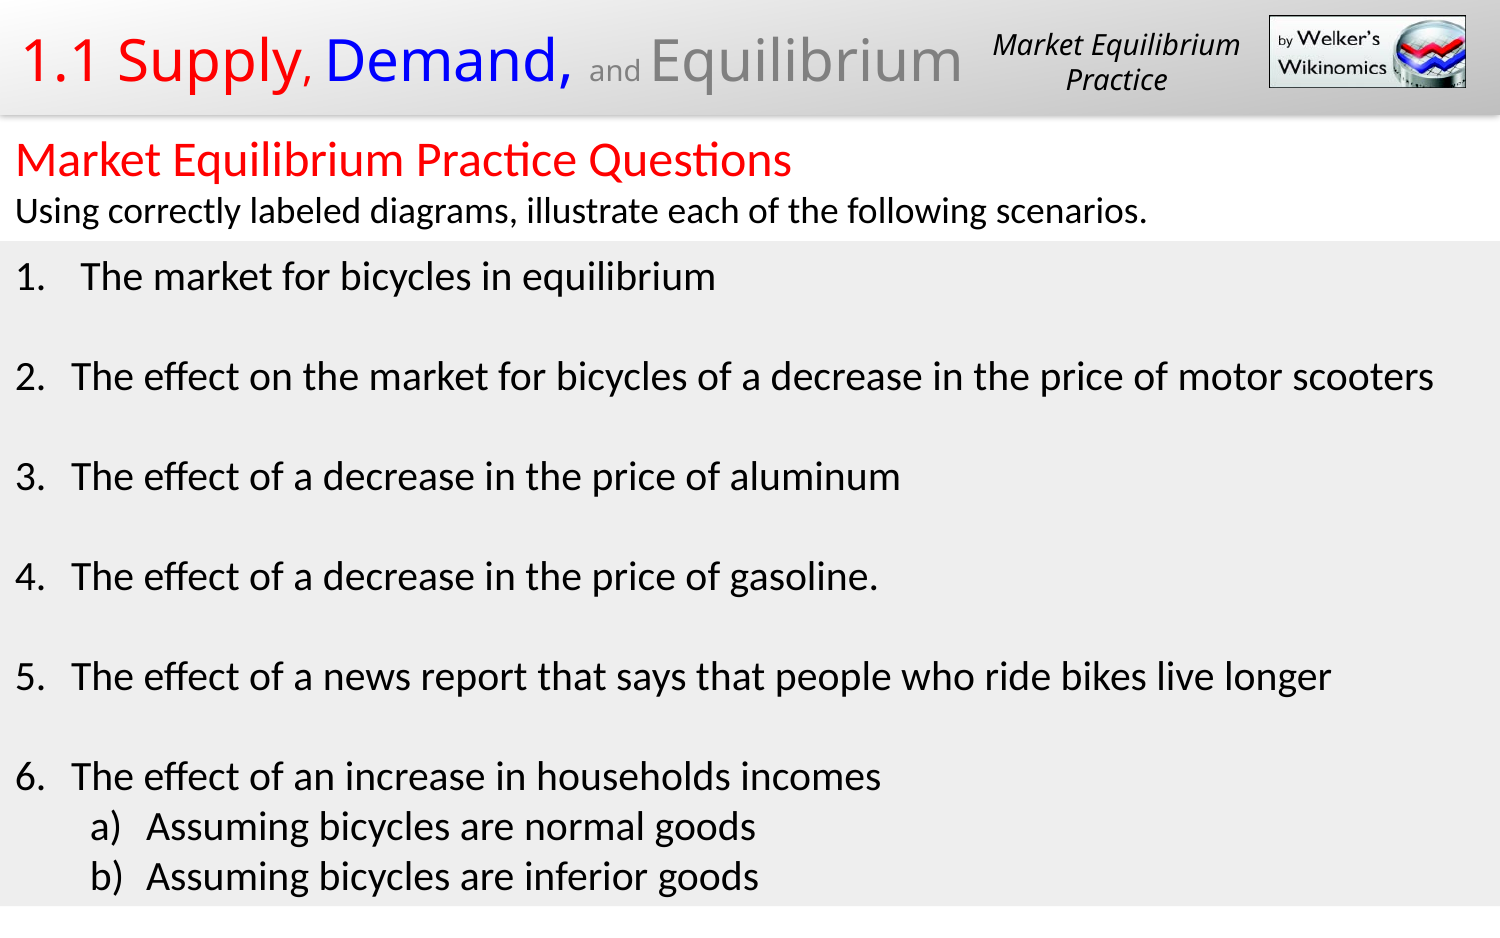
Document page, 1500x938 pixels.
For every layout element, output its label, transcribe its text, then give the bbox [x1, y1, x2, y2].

text_box The market for bicycles in equilibrium The effect on the market for bicycles of a decrease in the price of motor scooters The effect of a decrease in the price of aluminum The effect of a decrease in the price of gasoline. The effect of a news report that says that people who ride bikes live longer The effect of an increase in households incomes Assuming bicycles are normal goods Assuming bicycles are inferior goods [0, 241, 1500, 907]
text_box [0, 0, 1500, 115]
text_box Market Equilibrium Practice Questions Using correctly labeled diagrams, illustrate each of the following scenarios. [0, 123, 1500, 239]
